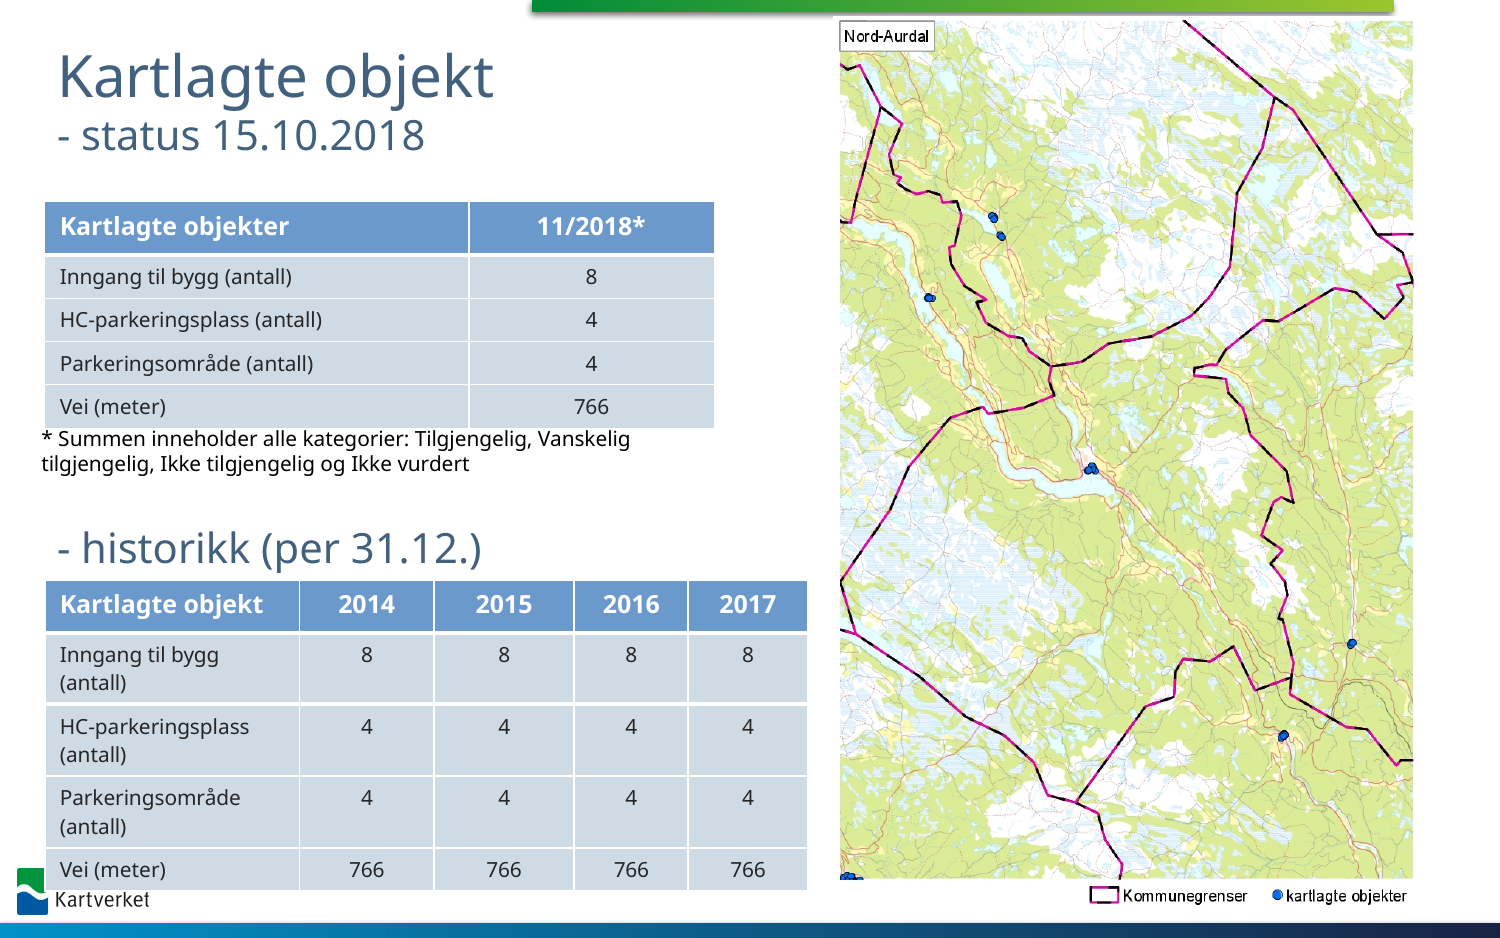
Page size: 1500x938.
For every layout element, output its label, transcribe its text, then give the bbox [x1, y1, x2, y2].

picture [833, 16, 1419, 913]
table_header 2016 [575, 581, 687, 631]
text_box Kartlagte objekt - status 15.10.2018 [42, 24, 828, 167]
table_cell 4 [435, 777, 573, 847]
table_cell 766 [300, 849, 433, 890]
table_cell 4 [689, 706, 807, 775]
table_cell 4 [300, 706, 433, 775]
table_cell 8 [689, 635, 807, 702]
text_box - historikk (per 31.12.) [42, 496, 828, 580]
table_header Kartlagte objekter [45, 202, 468, 253]
table_header 2015 [435, 581, 573, 631]
table_cell 4 [689, 777, 807, 847]
table_header 2014 [300, 581, 433, 631]
table_header Kartlagte objekt [46, 581, 299, 631]
table_cell 766 [435, 849, 573, 890]
table_cell HC-parkeringsplass (antall) [45, 299, 468, 341]
table_cell 8 [470, 257, 714, 298]
table_cell Parkeringsområde (antall) [46, 777, 299, 847]
table_cell Parkeringsområde (antall) [45, 342, 468, 384]
table_cell Vei (meter) [45, 385, 468, 417]
table_cell Vei (meter) [46, 849, 299, 890]
table_cell 4 [575, 706, 687, 775]
table_cell 766 [689, 849, 807, 890]
table_cell 4 [470, 342, 714, 384]
table_cell 4 [575, 777, 687, 847]
table_cell HC-parkeringsplass (antall) [46, 706, 299, 775]
table_cell 4 [435, 706, 573, 775]
table_cell 8 [300, 635, 433, 702]
table_cell 4 [470, 299, 714, 341]
table_header 2017 [689, 581, 807, 631]
table_cell 8 [575, 635, 687, 702]
table_cell Inngang til bygg (antall) [45, 257, 468, 298]
table_cell 8 [435, 635, 573, 702]
table_header 11/2018* [470, 202, 714, 253]
table_cell Inngang til bygg (antall) [46, 635, 299, 702]
table_cell 4 [300, 777, 433, 847]
table_cell 766 [470, 385, 714, 428]
table_cell 766 [575, 849, 687, 890]
text_box * Summen inneholder alle kategorier: Tilgjengelig, Vanskelig tilgjengelig, Ikke tilgjengelig og Ikke vurdert [26, 417, 711, 483]
